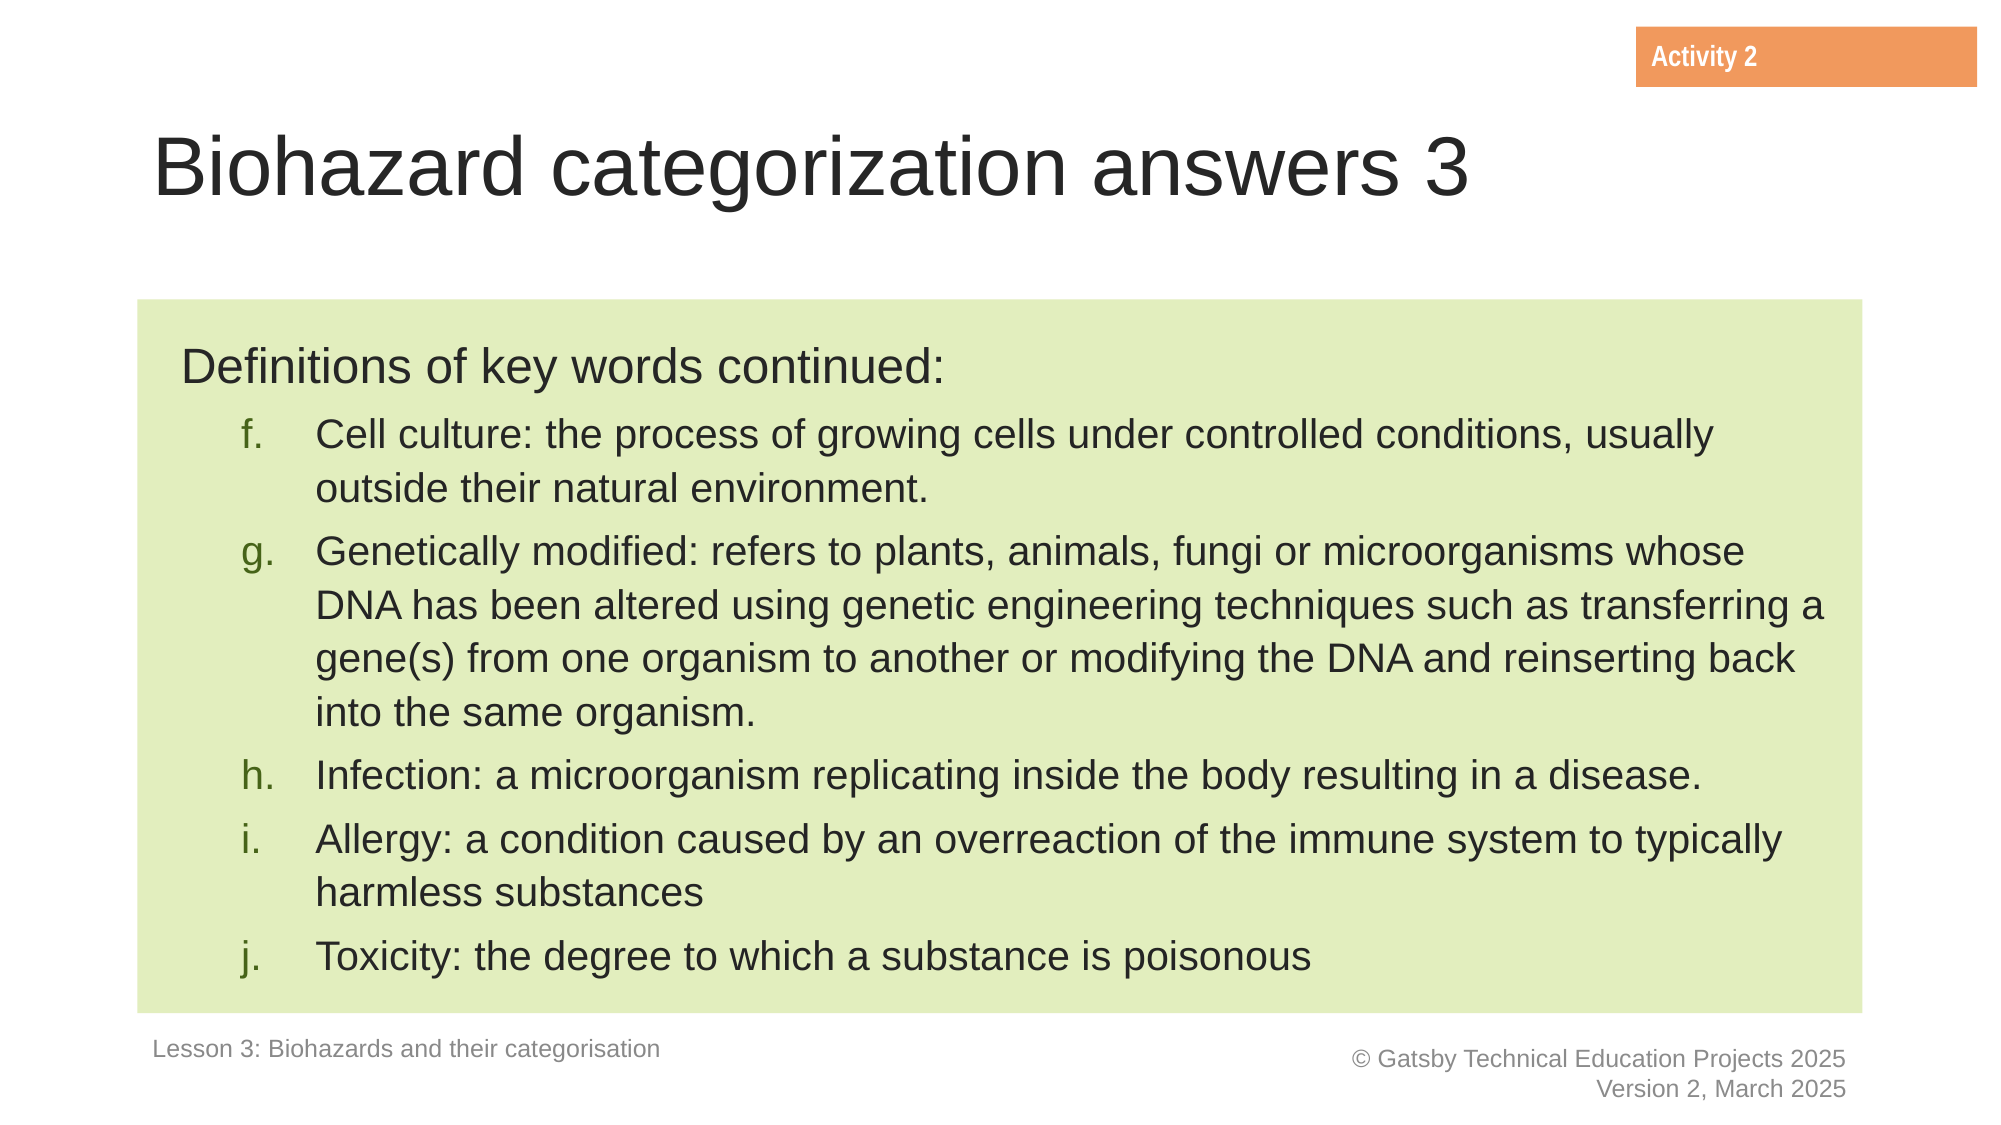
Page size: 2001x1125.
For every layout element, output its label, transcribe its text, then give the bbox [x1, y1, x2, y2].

list Activity 2 [1636, 26, 1978, 87]
title Biohazard categorization answers 3 [137, 59, 1863, 278]
list Definitions of key words continued: Cell culture: the process of growing cells under controlled conditions, usually outside their natural environment. Genetically modified: refers to plants, animals, fungi or microorganisms whose DNA has been altered using genetic engineering techniques such as transferring a gene(s) from one organism to another or modifying the DNA and reinserting back into the same organism. Infection: a microorganism replicating inside the body resulting in a disease. Allergy: a condition caused by an overreaction of the immune system to typically harmless substances Toxicity: the degree to which a substance is poisonous [137, 299, 1863, 1014]
list Lesson 3: Biohazards and their categorisation [137, 1042, 829, 1103]
